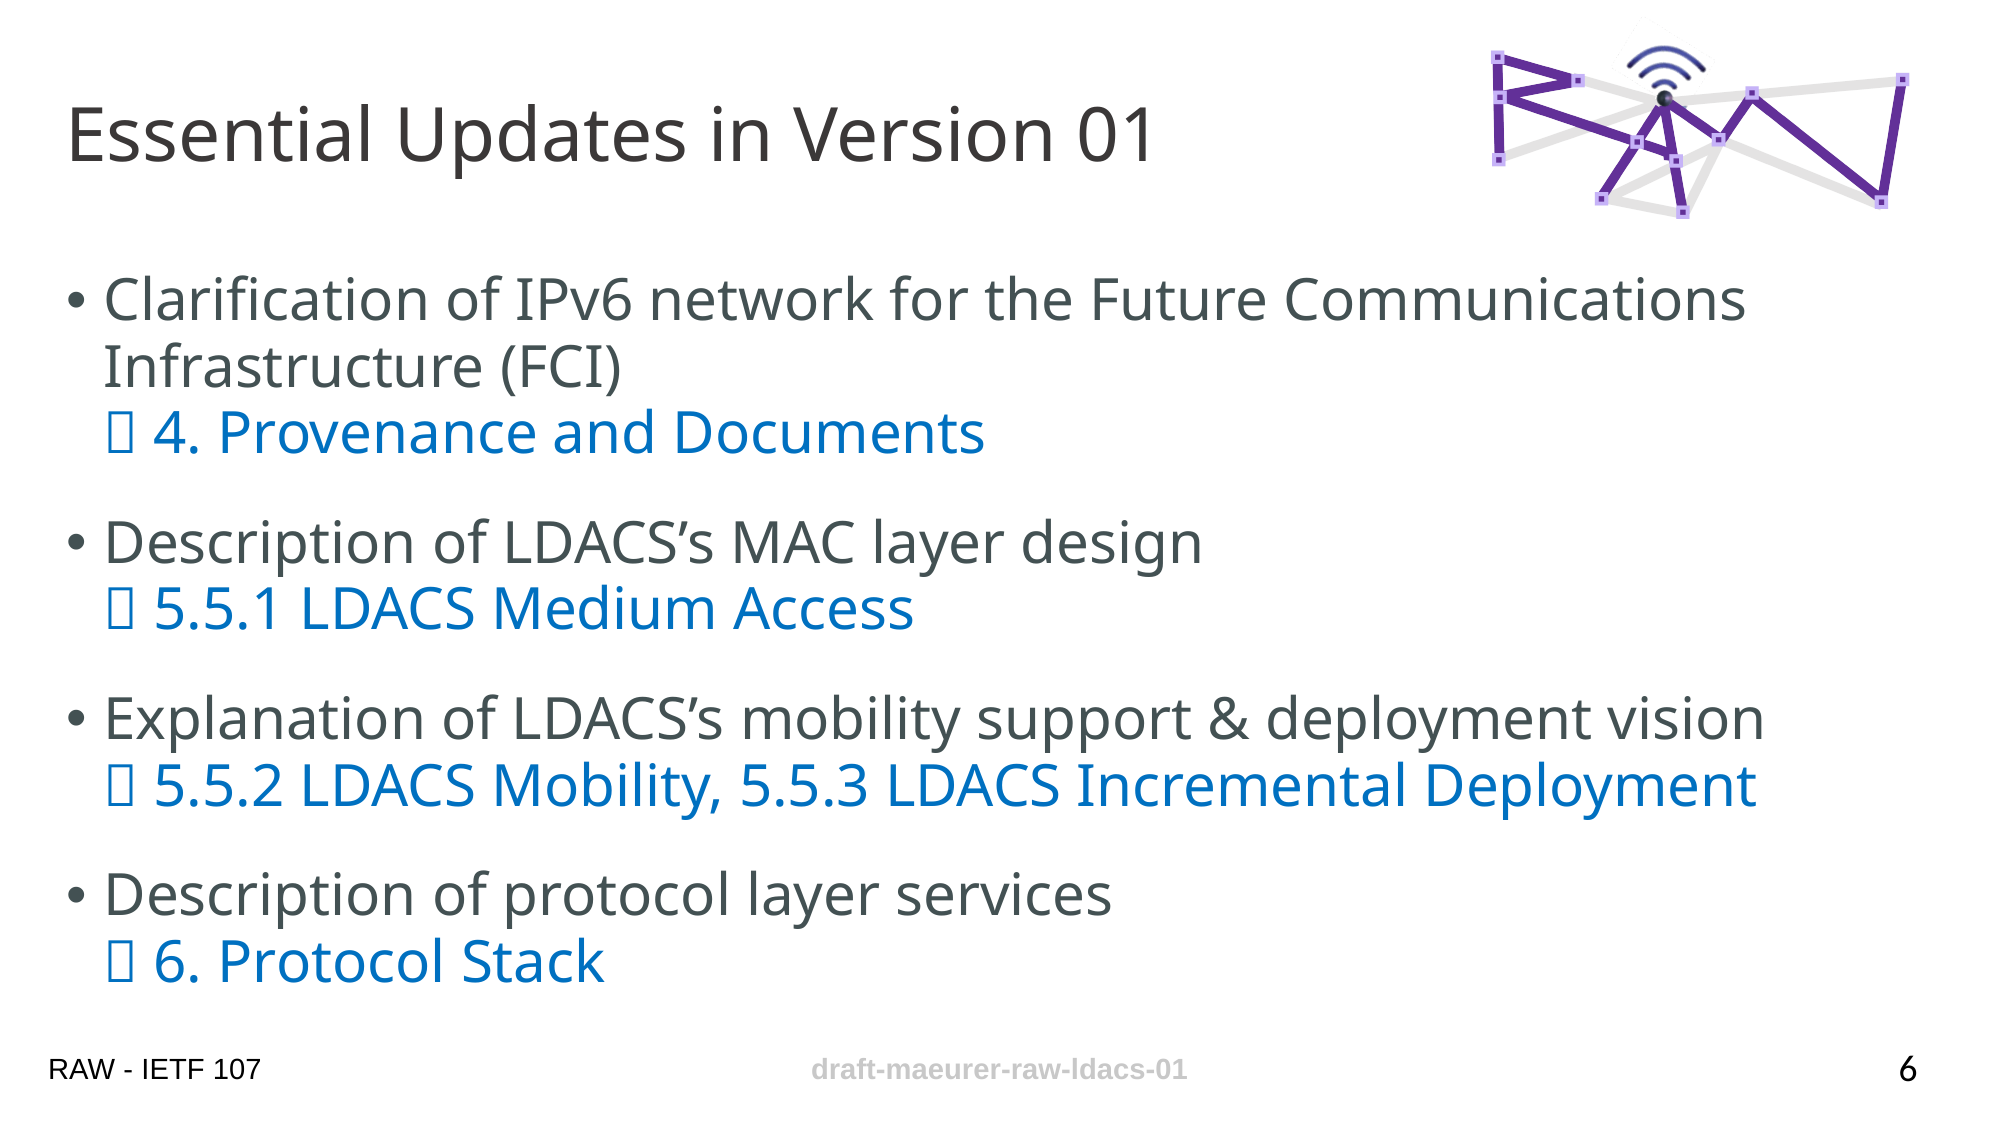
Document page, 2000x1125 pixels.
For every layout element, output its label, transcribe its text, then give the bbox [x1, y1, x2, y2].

picture [1464, 0, 1956, 239]
footer draft-maeurer-raw-ldacs-01 [662, 1038, 1338, 1099]
title Essential Updates in Version 01 [50, 70, 1927, 209]
list Clarification of IPv6 network for the Future Communications Infrastructure (FCI)  4. Provenance and Documents Description of LDACS’s MAC layer design  5.5.1 LDACS Medium Access Explanation of LDACS’s mobility support & deployment vision  5.5.2 LDACS Mobility, 5.5.3 LDACS Incremental Deployment Description of protocol layer services  6. Protocol Stack [51, 260, 1926, 1035]
slide_number 6 [1482, 1036, 1933, 1097]
